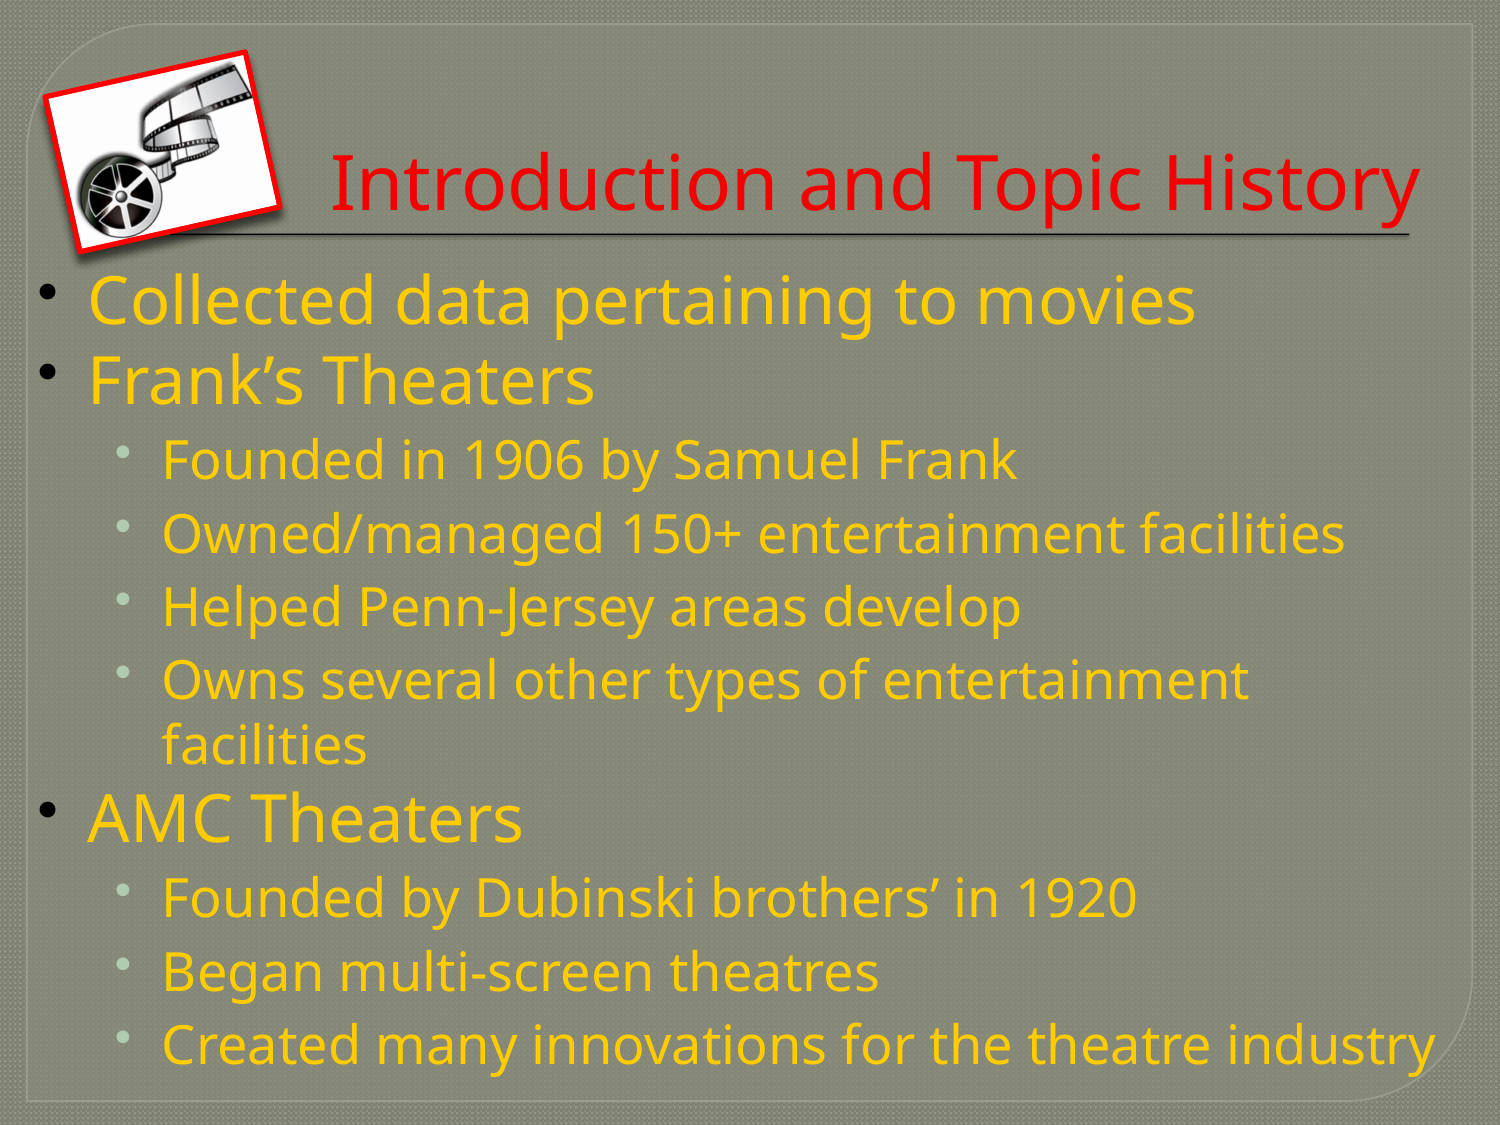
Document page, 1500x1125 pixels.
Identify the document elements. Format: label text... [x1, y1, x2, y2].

picture [49, 56, 276, 248]
list Collected data pertaining to movies Frank’s Theaters Founded in 1906 by Samuel Frank Owned/managed 150+ entertainment facilities Helped Penn-Jersey areas develop Owns several other types of entertainment facilities AMC Theaters Founded by Dubinski brothers’ in 1920 Began multi-screen theatres Created many innovations for the theatre industry [24, 249, 1476, 1076]
title Introduction and Topic History [297, 53, 1436, 241]
